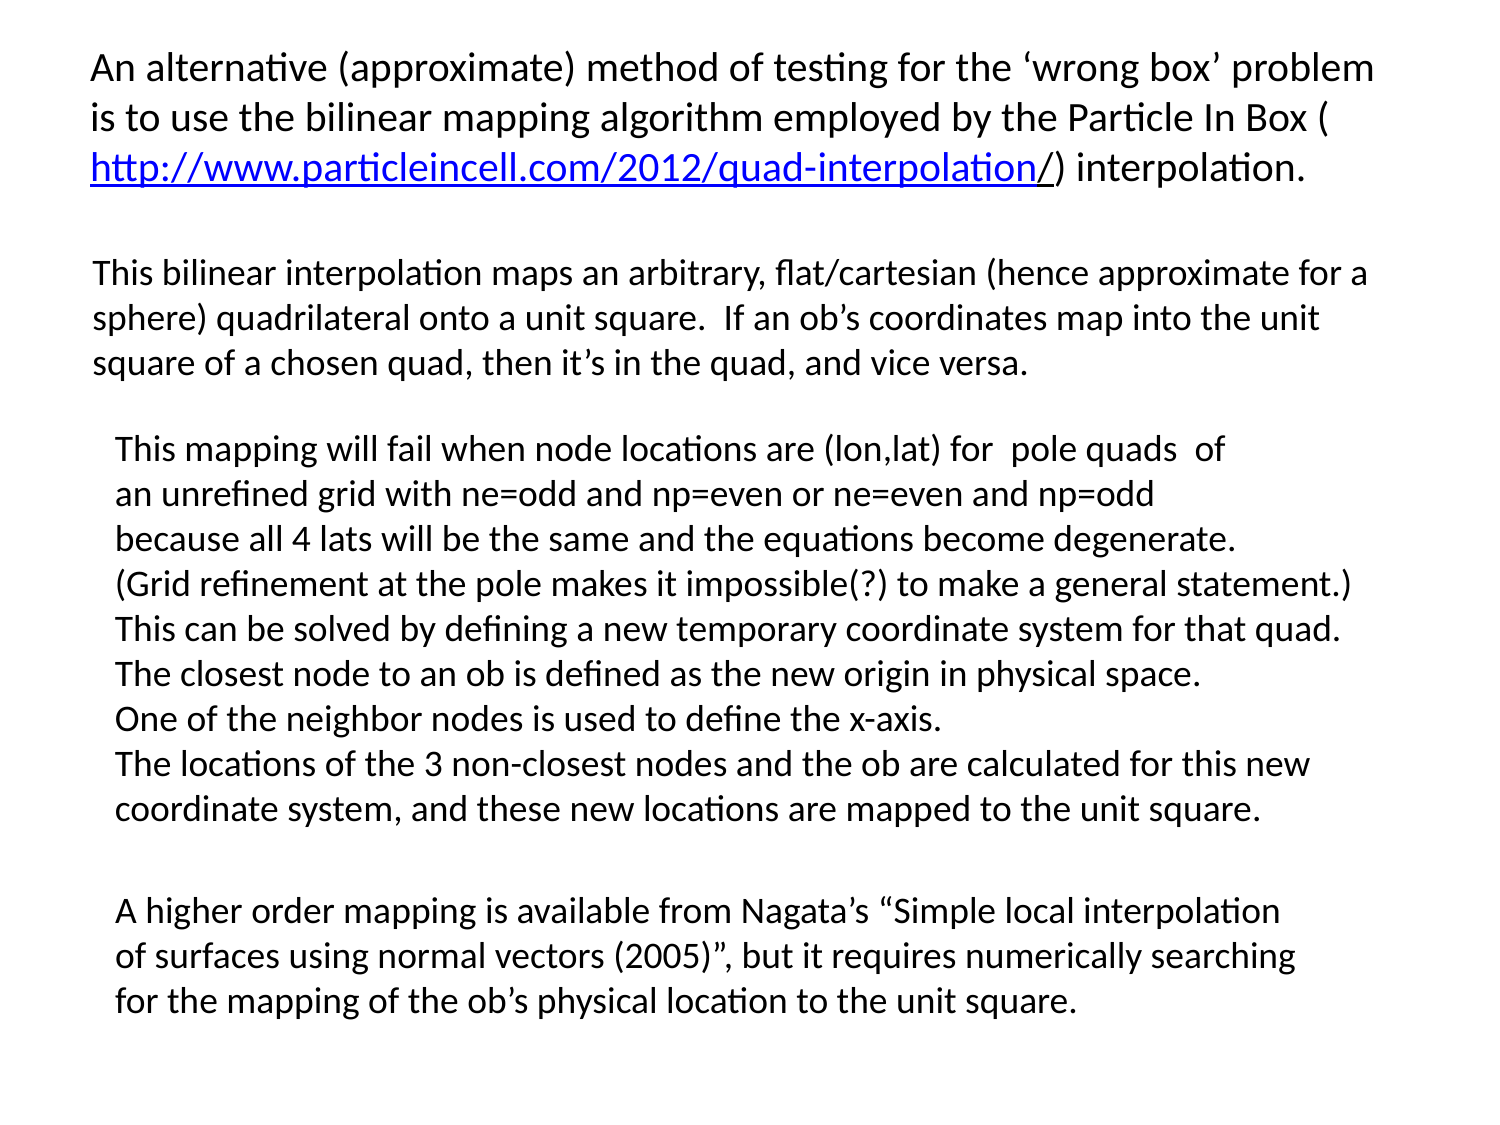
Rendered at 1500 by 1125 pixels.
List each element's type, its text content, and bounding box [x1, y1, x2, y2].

text_box A higher order mapping is available from Nagata’s “Simple local interpolation of surfaces using normal vectors (2005)”, but it requires numerically searching for the mapping of the ob’s physical location to the unit square. [100, 878, 1349, 1029]
list An alternative (approximate) method of testing for the ‘wrong box’ problem is to use the bilinear mapping algorithm employed by the Particle In Box (http://www.particleincell.com/2012/quad-interpolation/) interpolation. [75, 32, 1425, 210]
text_box This bilinear interpolation maps an arbitrary, flat/cartesian (hence approximate for a sphere) quadrilateral onto a unit square. If an ob’s coordinates map into the unit square of a chosen quad, then it’s in the quad, and vice versa. [77, 240, 1385, 390]
text_box This mapping will fail when node locations are (lon,lat) for pole quads of an unrefined grid with ne=odd and np=even or ne=even and np=odd because all 4 lats will be the same and the equations become degenerate. (Grid refinement at the pole makes it impossible(?) to make a general statement.) This can be solved by defining a new temporary coordinate system for that quad. The closest node to an ob is defined as the new origin in physical space. One of the neighbor nodes is used to define the x-axis. The locations of the 3 non-closest nodes and the ob are calculated for this new coordinate system, and these new locations are mapped to the unit square. [100, 416, 1369, 837]
